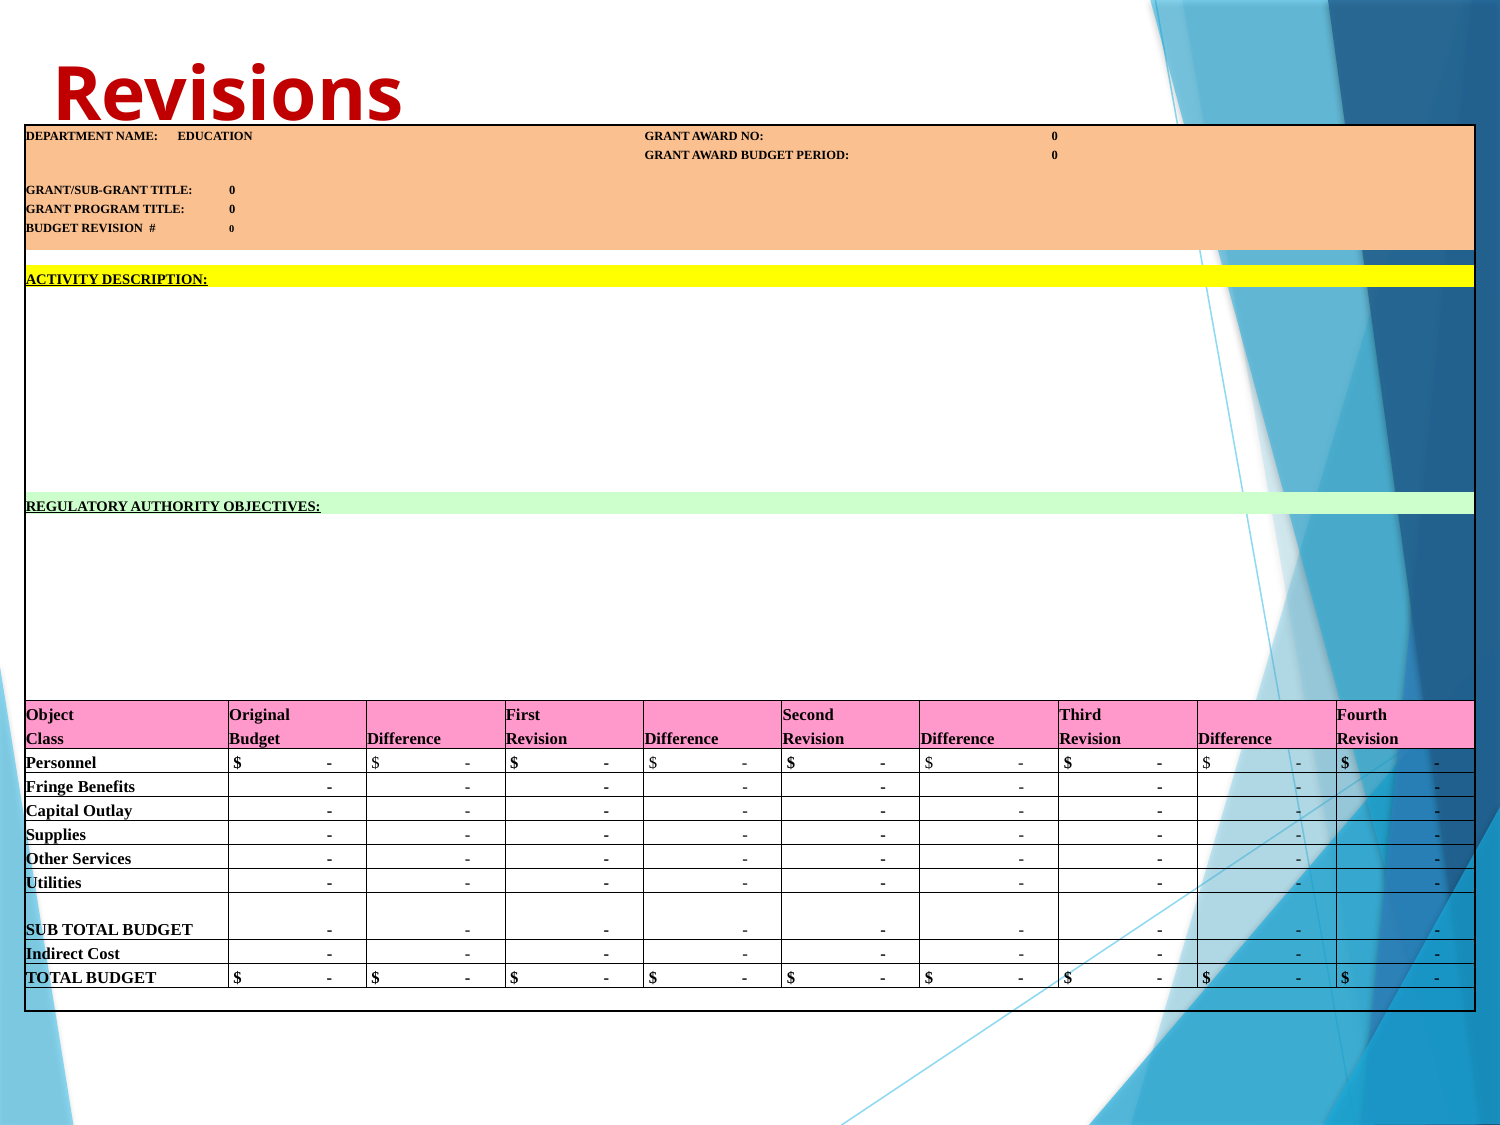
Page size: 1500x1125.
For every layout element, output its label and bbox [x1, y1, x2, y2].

table_cell [26, 797, 228, 820]
table_cell [506, 869, 643, 892]
table_cell [1059, 773, 1197, 796]
table_cell [229, 869, 366, 892]
table_cell [229, 821, 366, 844]
table_cell [782, 869, 919, 892]
table_cell [229, 893, 366, 939]
table_cell [782, 797, 919, 820]
table_cell [367, 940, 505, 963]
table_cell [1198, 964, 1336, 987]
table_cell [1337, 797, 1474, 820]
table_cell [782, 893, 919, 939]
table_cell [26, 701, 228, 748]
table_cell [229, 701, 366, 748]
table_cell [367, 773, 505, 796]
table_cell [367, 845, 505, 868]
table_cell [1198, 773, 1336, 796]
table_cell [782, 701, 919, 748]
table_cell [920, 940, 1058, 963]
table_cell [506, 940, 643, 963]
table_cell [229, 797, 366, 820]
table_cell [229, 964, 366, 987]
table_cell [1059, 797, 1197, 820]
table_cell [26, 773, 228, 796]
table_cell [1059, 940, 1197, 963]
table_cell [26, 940, 228, 963]
table_cell [1059, 701, 1197, 748]
table_cell [1337, 749, 1474, 772]
table_cell [644, 821, 781, 844]
table_cell [1059, 869, 1197, 892]
table_cell [1337, 940, 1474, 963]
table_cell [367, 821, 505, 844]
table_cell [782, 845, 919, 868]
table_cell [506, 893, 643, 939]
table_cell [26, 845, 228, 868]
table_cell [920, 701, 1058, 748]
title [37, 37, 1425, 124]
table_cell [644, 749, 781, 772]
table_cell [782, 964, 919, 987]
table_cell [782, 940, 919, 963]
table_cell [1198, 893, 1336, 939]
table_cell [367, 893, 505, 939]
table_cell [920, 869, 1058, 892]
table_cell [782, 821, 919, 844]
table_cell [506, 821, 643, 844]
table_cell [367, 869, 505, 892]
table_cell [1337, 869, 1474, 892]
table_cell [644, 773, 781, 796]
table_cell [644, 797, 781, 820]
table_cell [782, 773, 919, 796]
table_cell [506, 701, 643, 748]
table_cell [367, 749, 505, 772]
table_cell [229, 940, 366, 963]
table_cell [1198, 940, 1336, 963]
table_cell [229, 845, 366, 868]
table_cell [920, 749, 1058, 772]
table_cell [1337, 701, 1474, 748]
table_cell [644, 940, 781, 963]
table_cell [367, 701, 505, 748]
table_cell [644, 869, 781, 892]
table_cell [1337, 821, 1474, 844]
table_cell [229, 749, 366, 772]
table_cell [920, 797, 1058, 820]
table_cell [26, 988, 1474, 1010]
table_cell [506, 797, 643, 820]
table_cell [1198, 821, 1336, 844]
table_cell [367, 964, 505, 987]
table_cell [644, 964, 781, 987]
table_cell [920, 773, 1058, 796]
table_cell [1198, 797, 1336, 820]
table_cell [367, 797, 505, 820]
table_cell [506, 964, 643, 987]
table_cell [1059, 821, 1197, 844]
table_cell [1337, 893, 1474, 939]
table_header [26, 126, 1474, 144]
table_cell [26, 869, 228, 892]
table_cell [1337, 964, 1474, 987]
table_cell [229, 773, 366, 796]
table_cell [1059, 893, 1197, 939]
table_cell [26, 964, 228, 987]
table_cell [920, 964, 1058, 987]
table_cell [644, 893, 781, 939]
table_cell [506, 749, 643, 772]
table_cell [506, 845, 643, 868]
table_cell [920, 845, 1058, 868]
table_cell [26, 144, 1474, 700]
table_cell [1059, 845, 1197, 868]
table_cell [1059, 749, 1197, 772]
table_cell [1337, 845, 1474, 868]
table_cell [644, 845, 781, 868]
table_cell [26, 893, 228, 939]
table_cell [1059, 964, 1197, 987]
table_cell [26, 749, 228, 772]
table_cell [644, 701, 781, 748]
table_cell [1337, 773, 1474, 796]
table_cell [1198, 701, 1336, 748]
table_cell [506, 773, 643, 796]
table_cell [1198, 845, 1336, 868]
table_cell [920, 893, 1058, 939]
table_cell [1198, 869, 1336, 892]
table_cell [1198, 749, 1336, 772]
table_cell [782, 749, 919, 772]
table_cell [26, 821, 228, 844]
table_cell [920, 821, 1058, 844]
